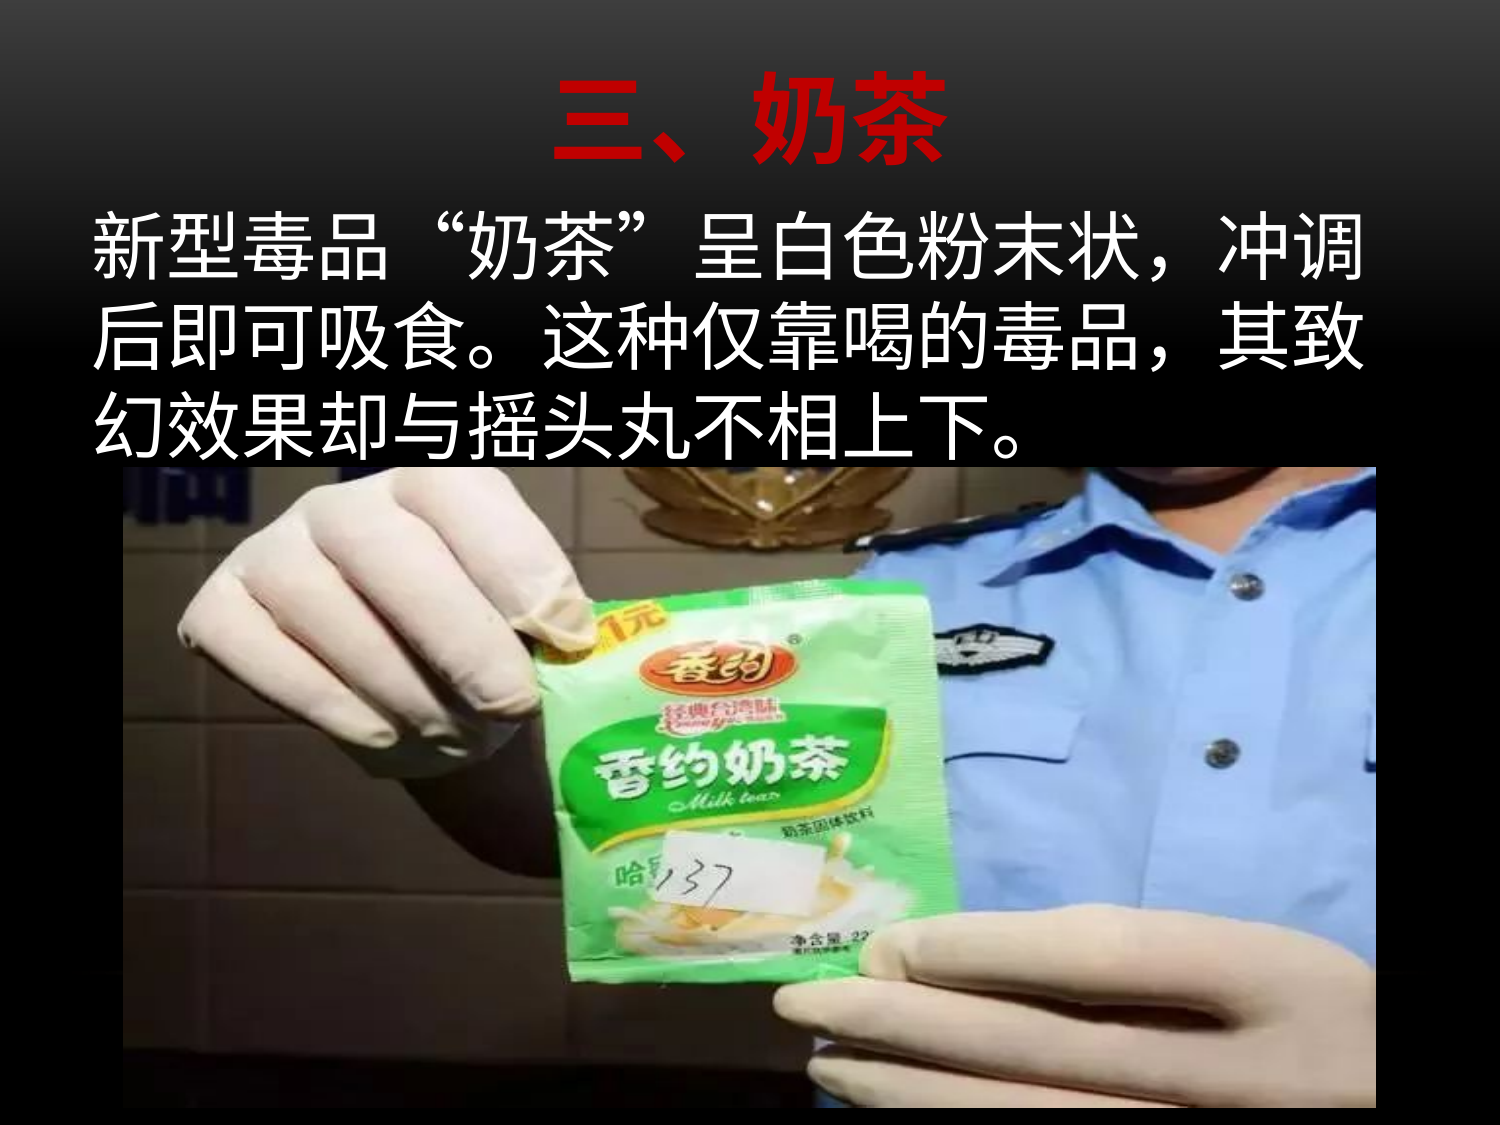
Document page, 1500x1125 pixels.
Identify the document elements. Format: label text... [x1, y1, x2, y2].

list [123, 467, 1377, 1108]
text_box 新型毒品“奶茶”呈白色粉末状，冲调后即可吸食。这种仅靠喝的毒品，其致幻效果却与摇头丸不相上下。 [76, 191, 1412, 477]
title 三、奶茶 [99, 45, 1400, 185]
picture [0, 0, 1500, 1125]
